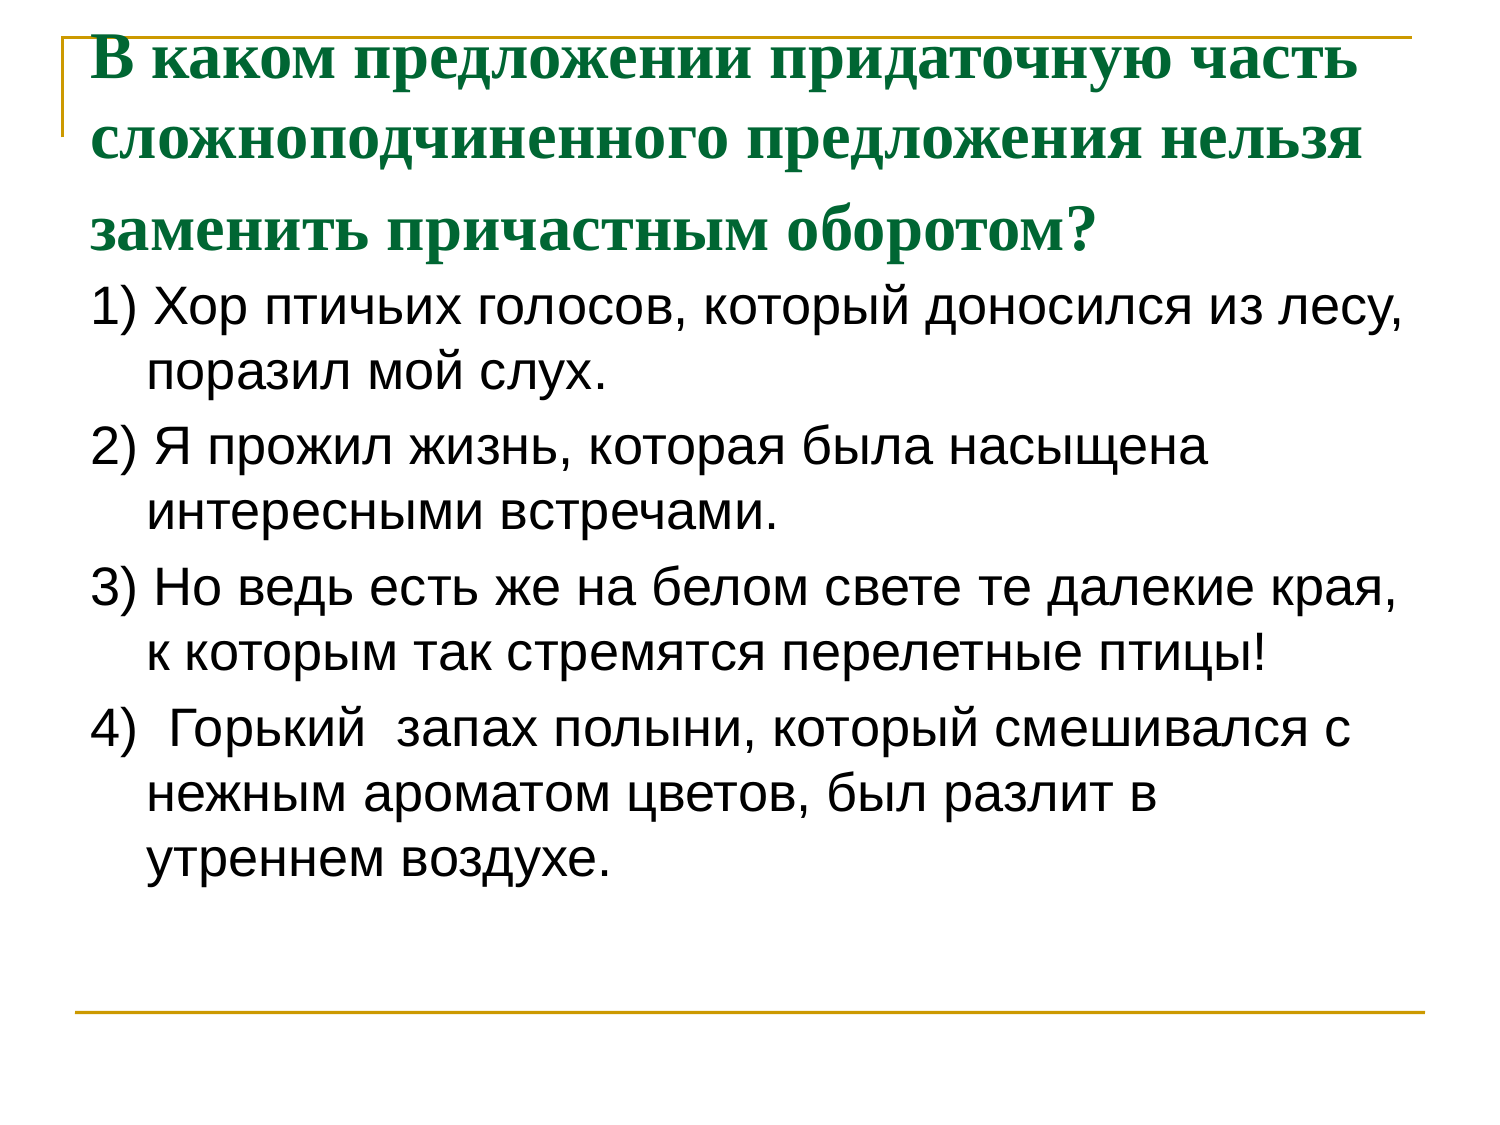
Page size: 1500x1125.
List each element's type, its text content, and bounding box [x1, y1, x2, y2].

list 1) Хор птичьих голосов, который доносился из лесу, поразил мой слух. 2) Я прожил жизнь, которая была насыщена интересными встречами. 3) Но ведь есть же на белом свете те далекие края, к которым так стремятся перелетные птицы! 4) Горький запах полыни, который смешивался с нежным ароматом цветов, был разлит в утреннем воздухе. [74, 262, 1426, 1006]
title В каком предложении придаточную часть сложноподчиненного предложения нельзя заменить причастным оборотом? [74, 45, 1426, 233]
